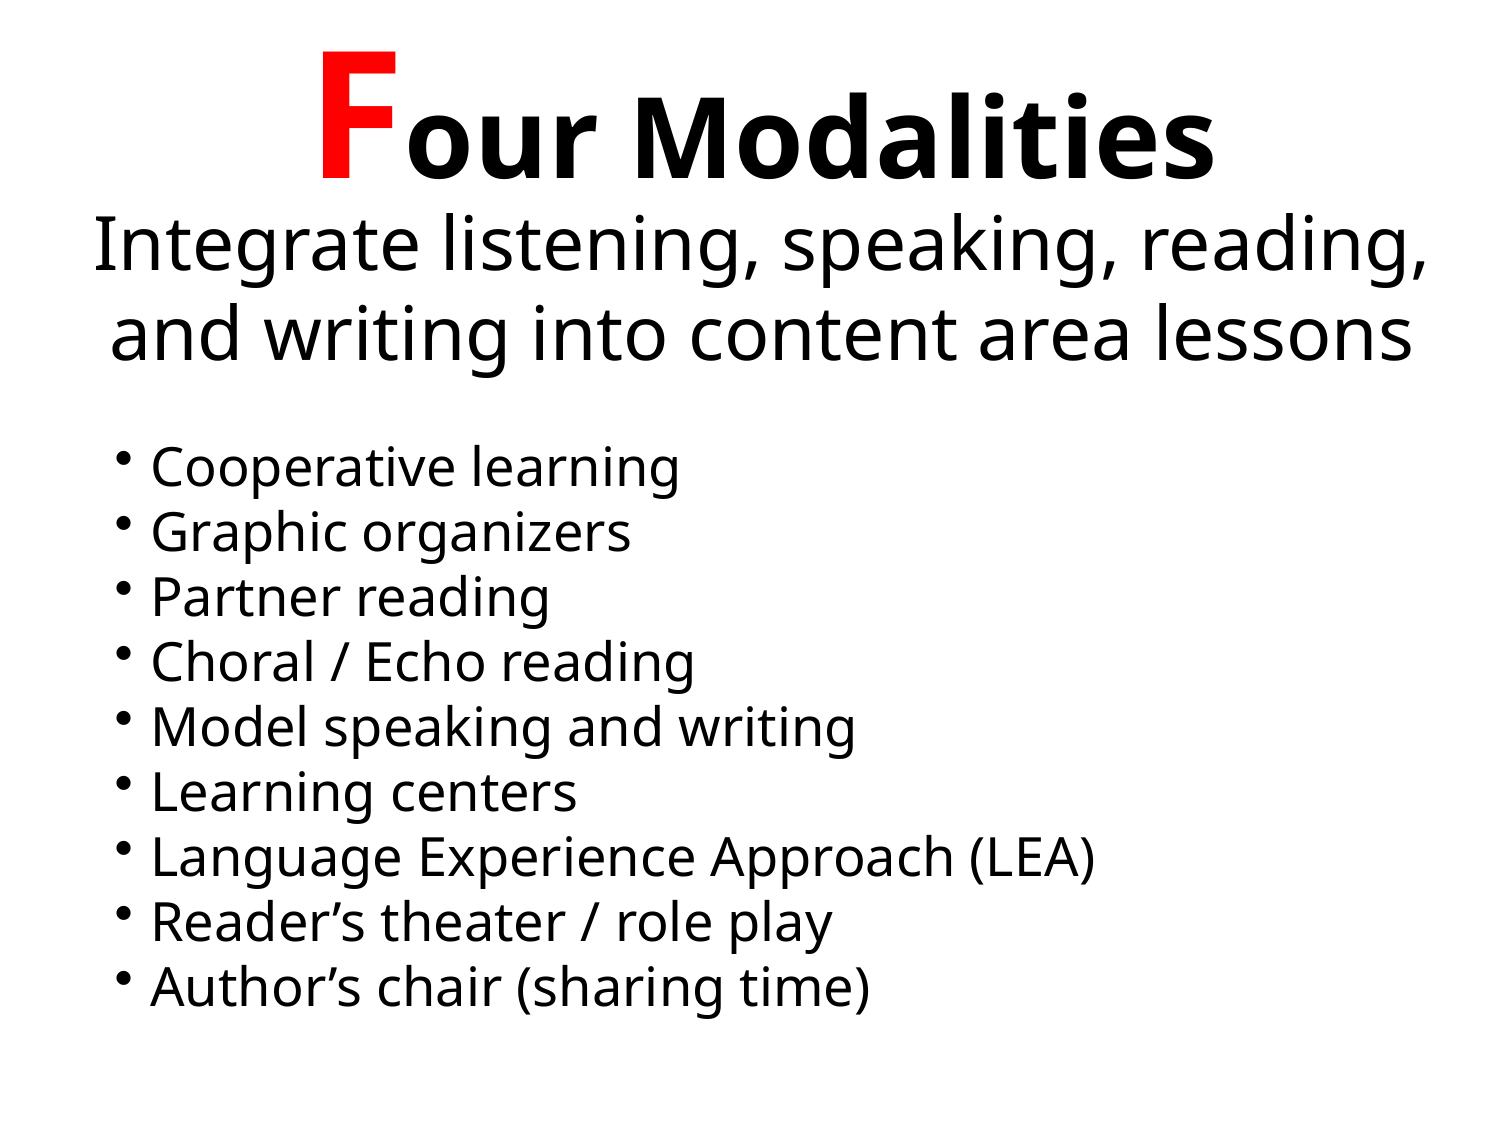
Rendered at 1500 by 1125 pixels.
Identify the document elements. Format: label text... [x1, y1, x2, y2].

title Four Modalities [224, 24, 1301, 187]
subtitle Integrate listening, speaking, reading, and writing into content area lessons [74, 187, 1451, 413]
text_box Cooperative learning Graphic organizers Partner reading Choral / Echo reading Model speaking and writing Learning centers Language Experience Approach (LEA) Reader’s theater / role play Author’s chair (sharing time) [99, 424, 1388, 1125]
